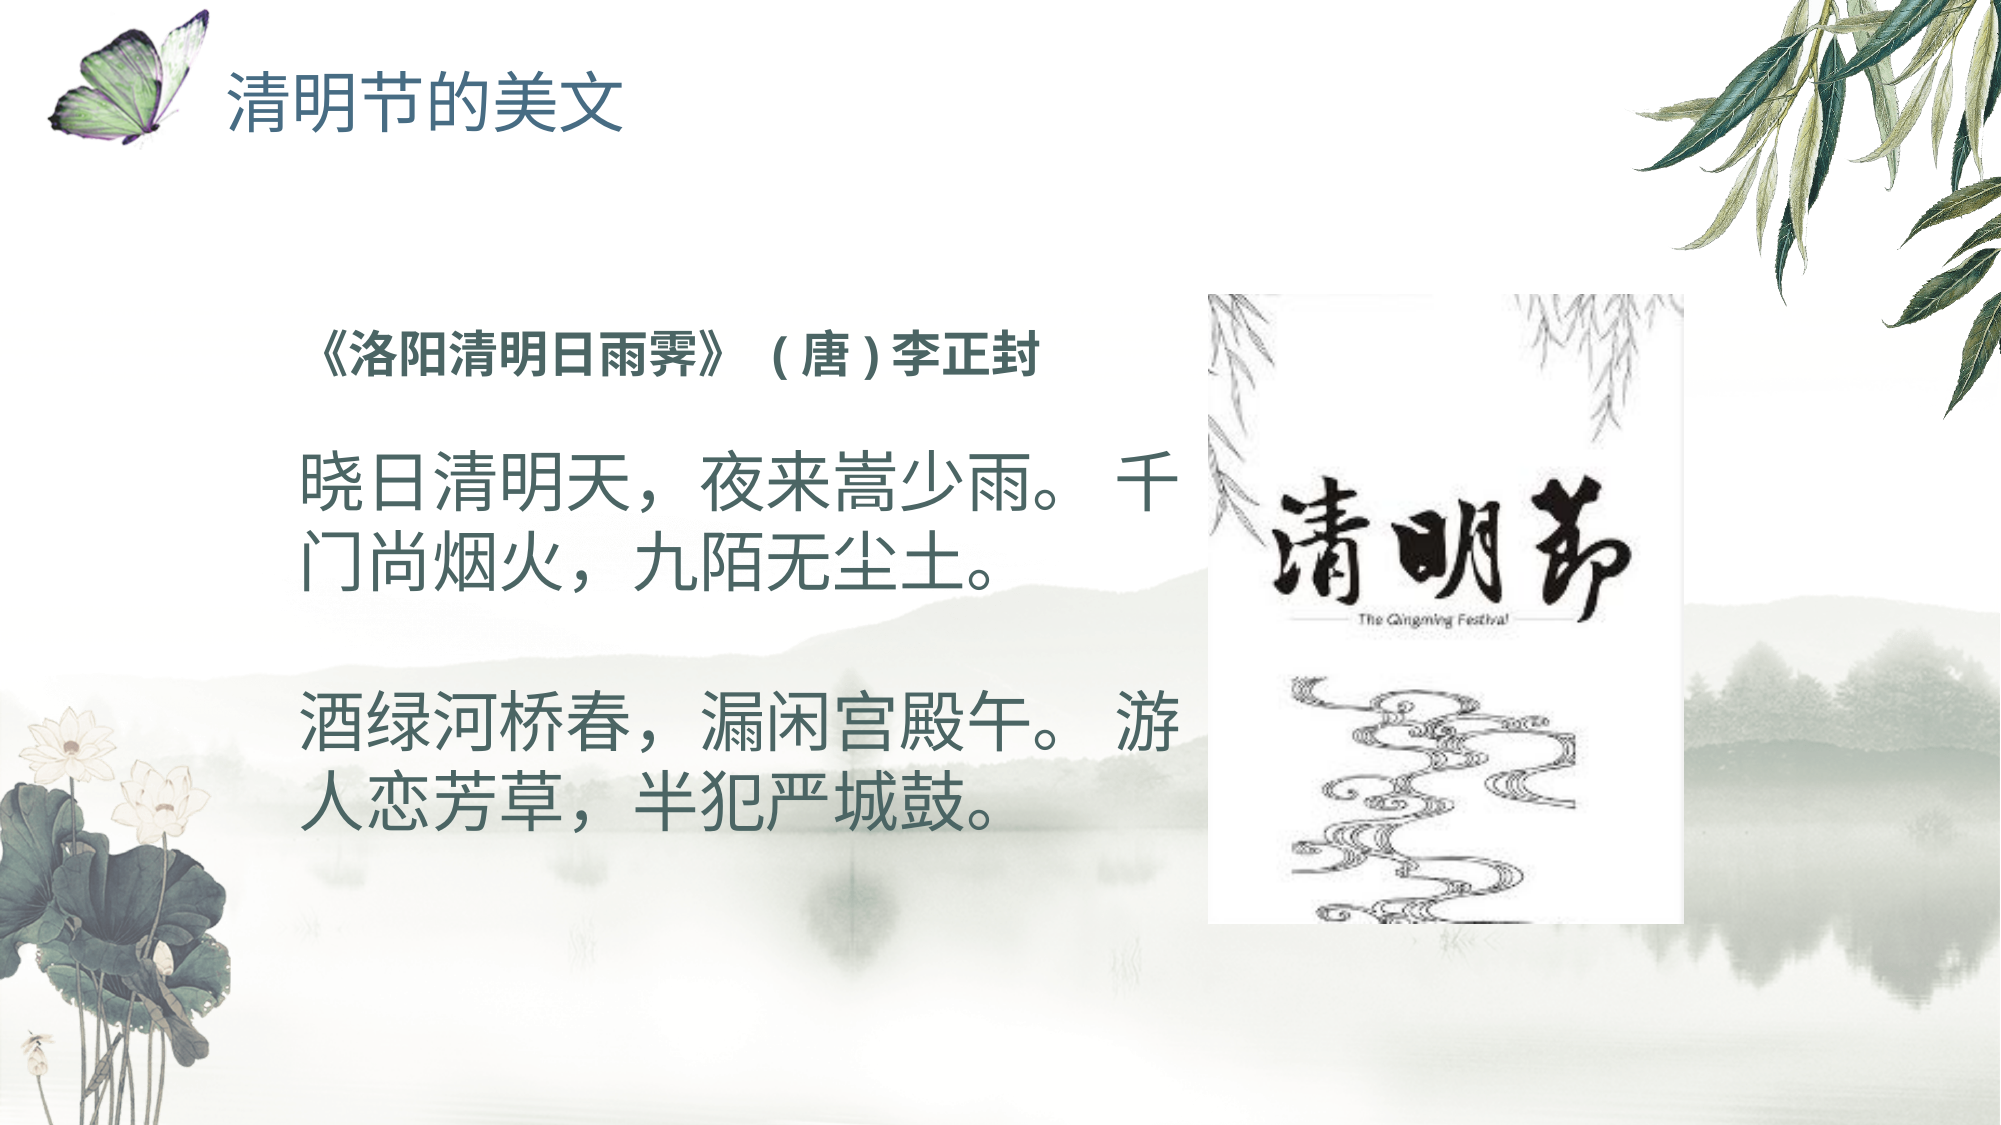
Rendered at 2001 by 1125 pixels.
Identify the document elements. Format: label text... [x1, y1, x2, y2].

text_box 清明节的美文 [211, 53, 641, 149]
picture [46, 7, 211, 150]
text_box 《洛阳清明日雨霁》 (唐)李正封 [283, 314, 1154, 390]
text_box 晓日清明天，夜来嵩少雨。 千门尚烟火，九陌无尘土。 酒绿河桥春，漏闲宫殿午。 游人恋芳草，半犯严城鼓。 [283, 432, 1208, 848]
picture [0, 306, 231, 1125]
picture [1208, 0, 2001, 924]
